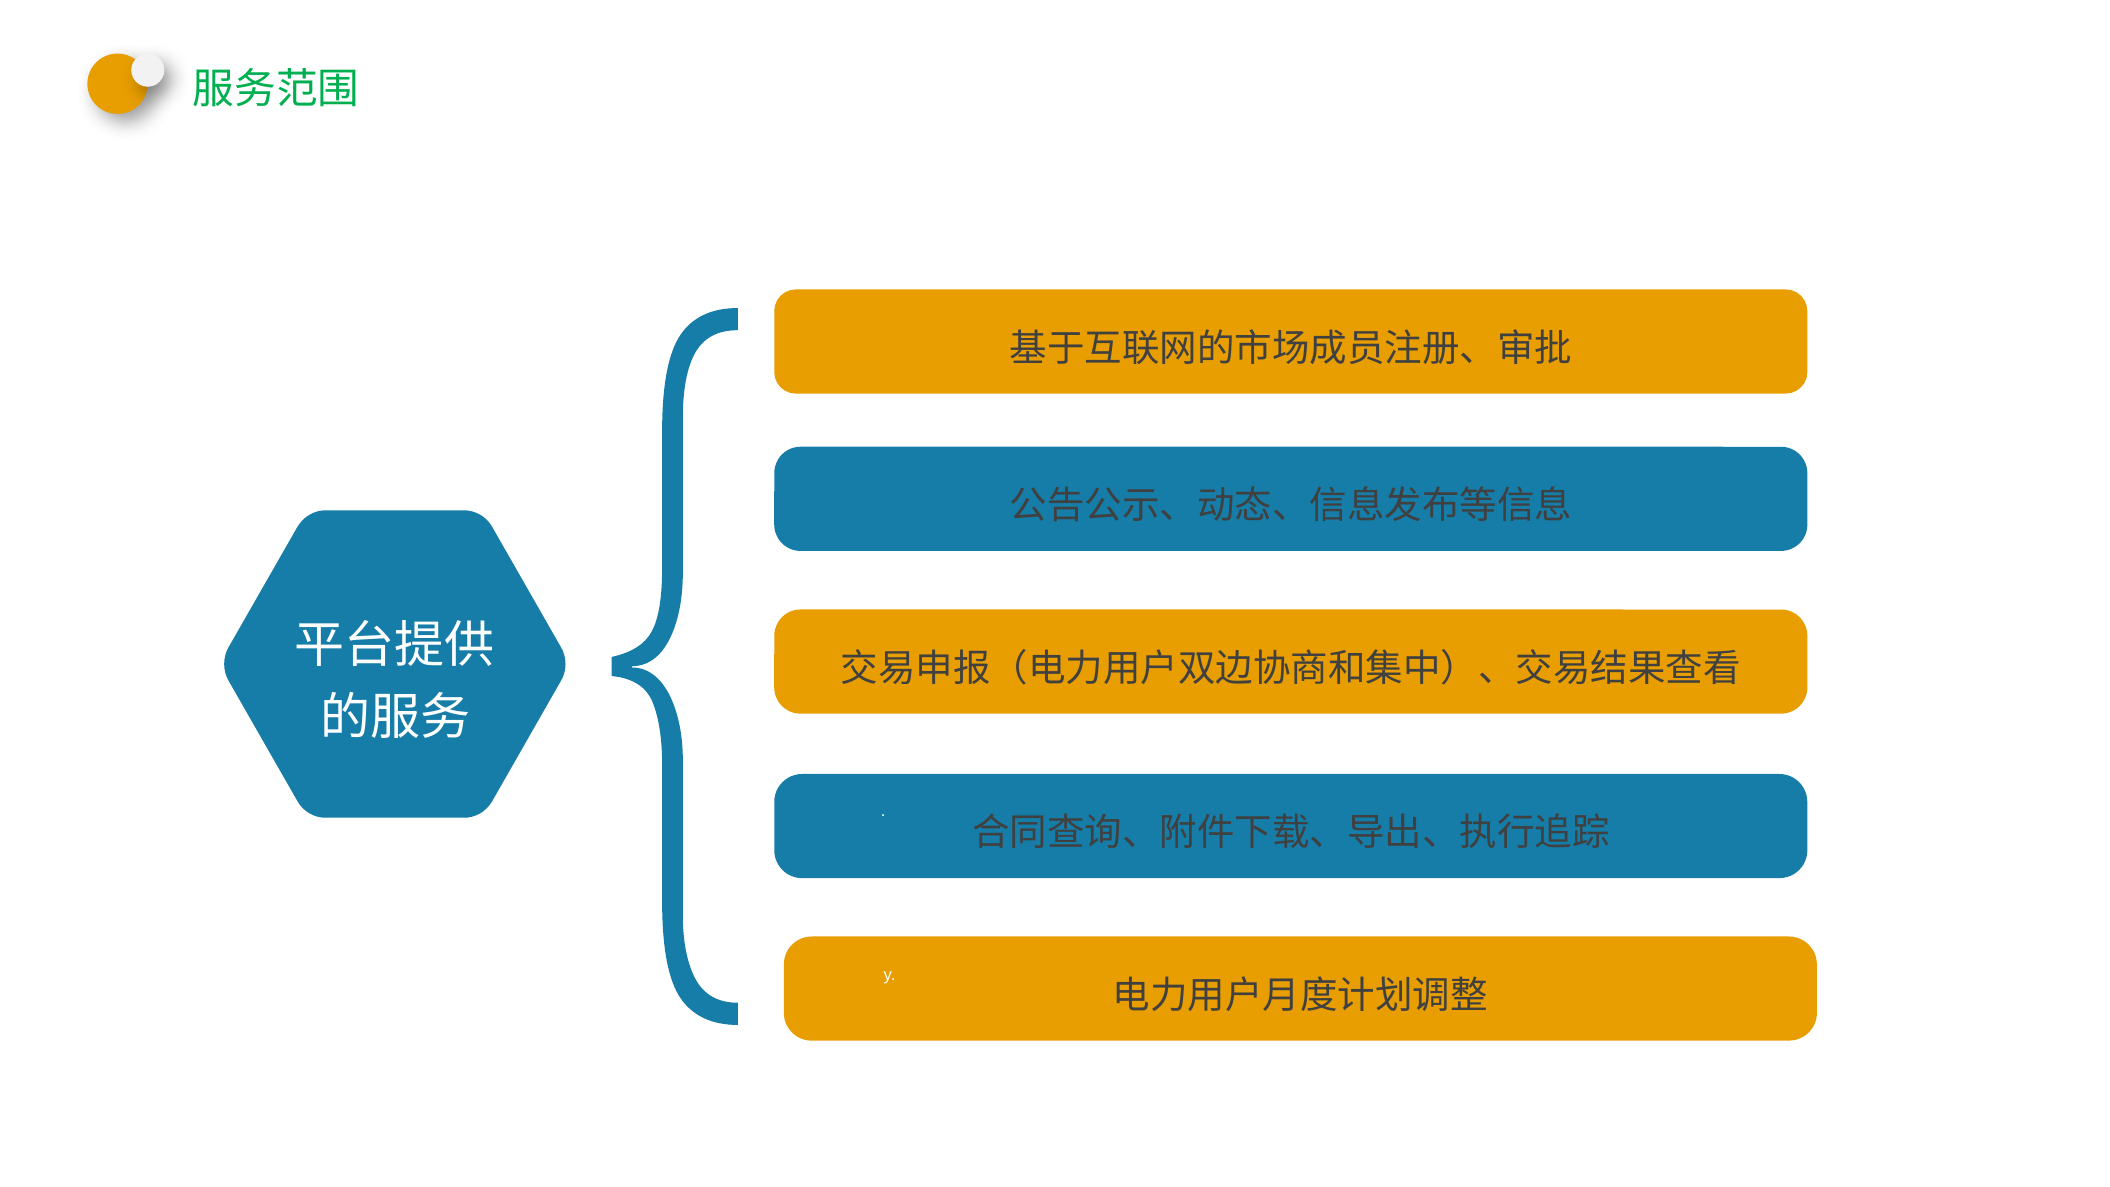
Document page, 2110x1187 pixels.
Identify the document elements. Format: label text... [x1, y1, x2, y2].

text_box 公告公示、动态、信息发布等信息 [773, 445, 1809, 552]
text_box 平台提供的服务 [290, 600, 500, 745]
text_box 基于互联网的市场成员注册、审批 [773, 288, 1809, 395]
text_box . [880, 795, 1682, 820]
text_box 电力用户月度计划调整 [782, 935, 1818, 1042]
text_box [611, 308, 738, 1025]
text_box [224, 510, 566, 818]
text_box 交易申报（电力用户双边协商和集中）、交易结果查看 [773, 608, 1809, 715]
text_box [130, 52, 166, 88]
text_box 合同查询、附件下载、导出、执行追踪 [773, 772, 1809, 880]
text_box [86, 52, 142, 115]
text_box y. [883, 959, 1685, 984]
text_box 服务范围 [176, 53, 500, 114]
